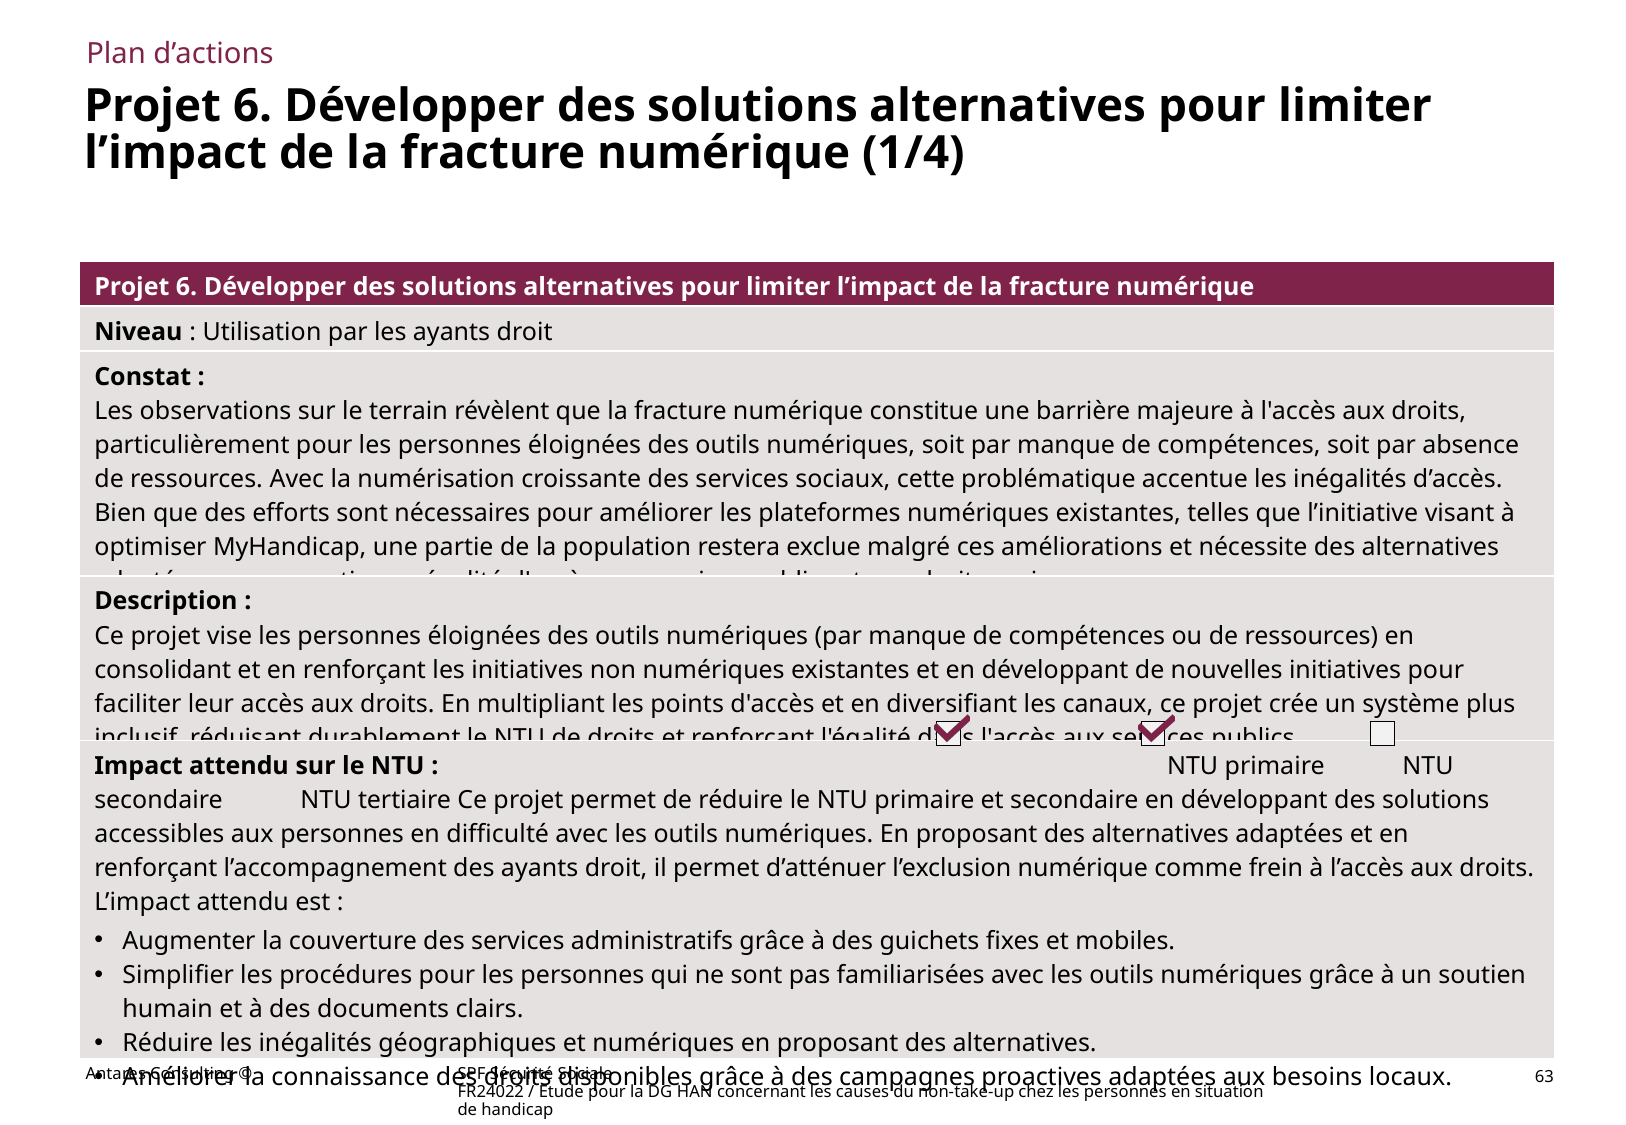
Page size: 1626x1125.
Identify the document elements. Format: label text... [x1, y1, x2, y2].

table_cell Niveau : Utilisation par les ayants droit [80, 307, 1554, 350]
title Projet 6. Développer des solutions alternatives pour limiter l’impact de la fracture numérique (1/4) [84, 82, 1550, 229]
picture [934, 711, 970, 747]
table_cell Constat : Les observations sur le terrain révèlent que la fracture numérique constitue une barrière majeure à l'accès aux droits, particulièrement pour les personnes éloignées des outils numériques, soit par manque de compétences, soit par absence de ressources. Avec la numérisation croissante des services sociaux, cette problématique accentue les inégalités d’accès. Bien que des efforts sont nécessaires pour améliorer les plateformes numériques existantes, telles que l’initiative visant à optimiser MyHandicap, une partie de la population restera exclue malgré ces améliorations et nécessite des alternatives adaptées pour garantir une égalité d'accès aux services publics et aux droits sociaux. [80, 352, 1554, 575]
table_cell Description : Ce projet vise les personnes éloignées des outils numériques (par manque de compétences ou de ressources) en consolidant et en renforçant les initiatives non numériques existantes et en développant de nouvelles initiatives pour faciliter leur accès aux droits. En multipliant les points d'accès et en diversifiant les canaux, ce projet crée un système plus inclusif, réduisant durablement le NTU de droits et renforçant l'égalité dans l'accès aux services publics. [80, 577, 1554, 740]
table_cell Impact attendu sur le NTU : NTU primaire NTU secondaire NTU tertiaire Ce projet permet de réduire le NTU primaire et secondaire en développant des solutions accessibles aux personnes en difficulté avec les outils numériques. En proposant des alternatives adaptées et en renforçant l’accompagnement des ayants droit, il permet d’atténuer l’exclusion numérique comme frein à l’accès aux droits. L’impact attendu est : Augmenter la couverture des services administratifs grâce à des guichets fixes et mobiles. Simplifier les procédures pour les personnes qui ne sont pas familiarisées avec les outils numériques grâce à un soutien humain et à des documents clairs. Réduire les inégalités géographiques et numériques en proposant des alternatives. Améliorer la connaissance des droits disponibles grâce à des campagnes proactives adaptées aux besoins locaux. [80, 741, 1554, 1058]
picture [1138, 711, 1175, 747]
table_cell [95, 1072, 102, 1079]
text_box Plan d’actions [86, 38, 1522, 70]
table_header Projet 6. Développer des solutions alternatives pour limiter l’impact de la fracture numérique [80, 262, 1554, 305]
text_box [1370, 721, 1395, 746]
